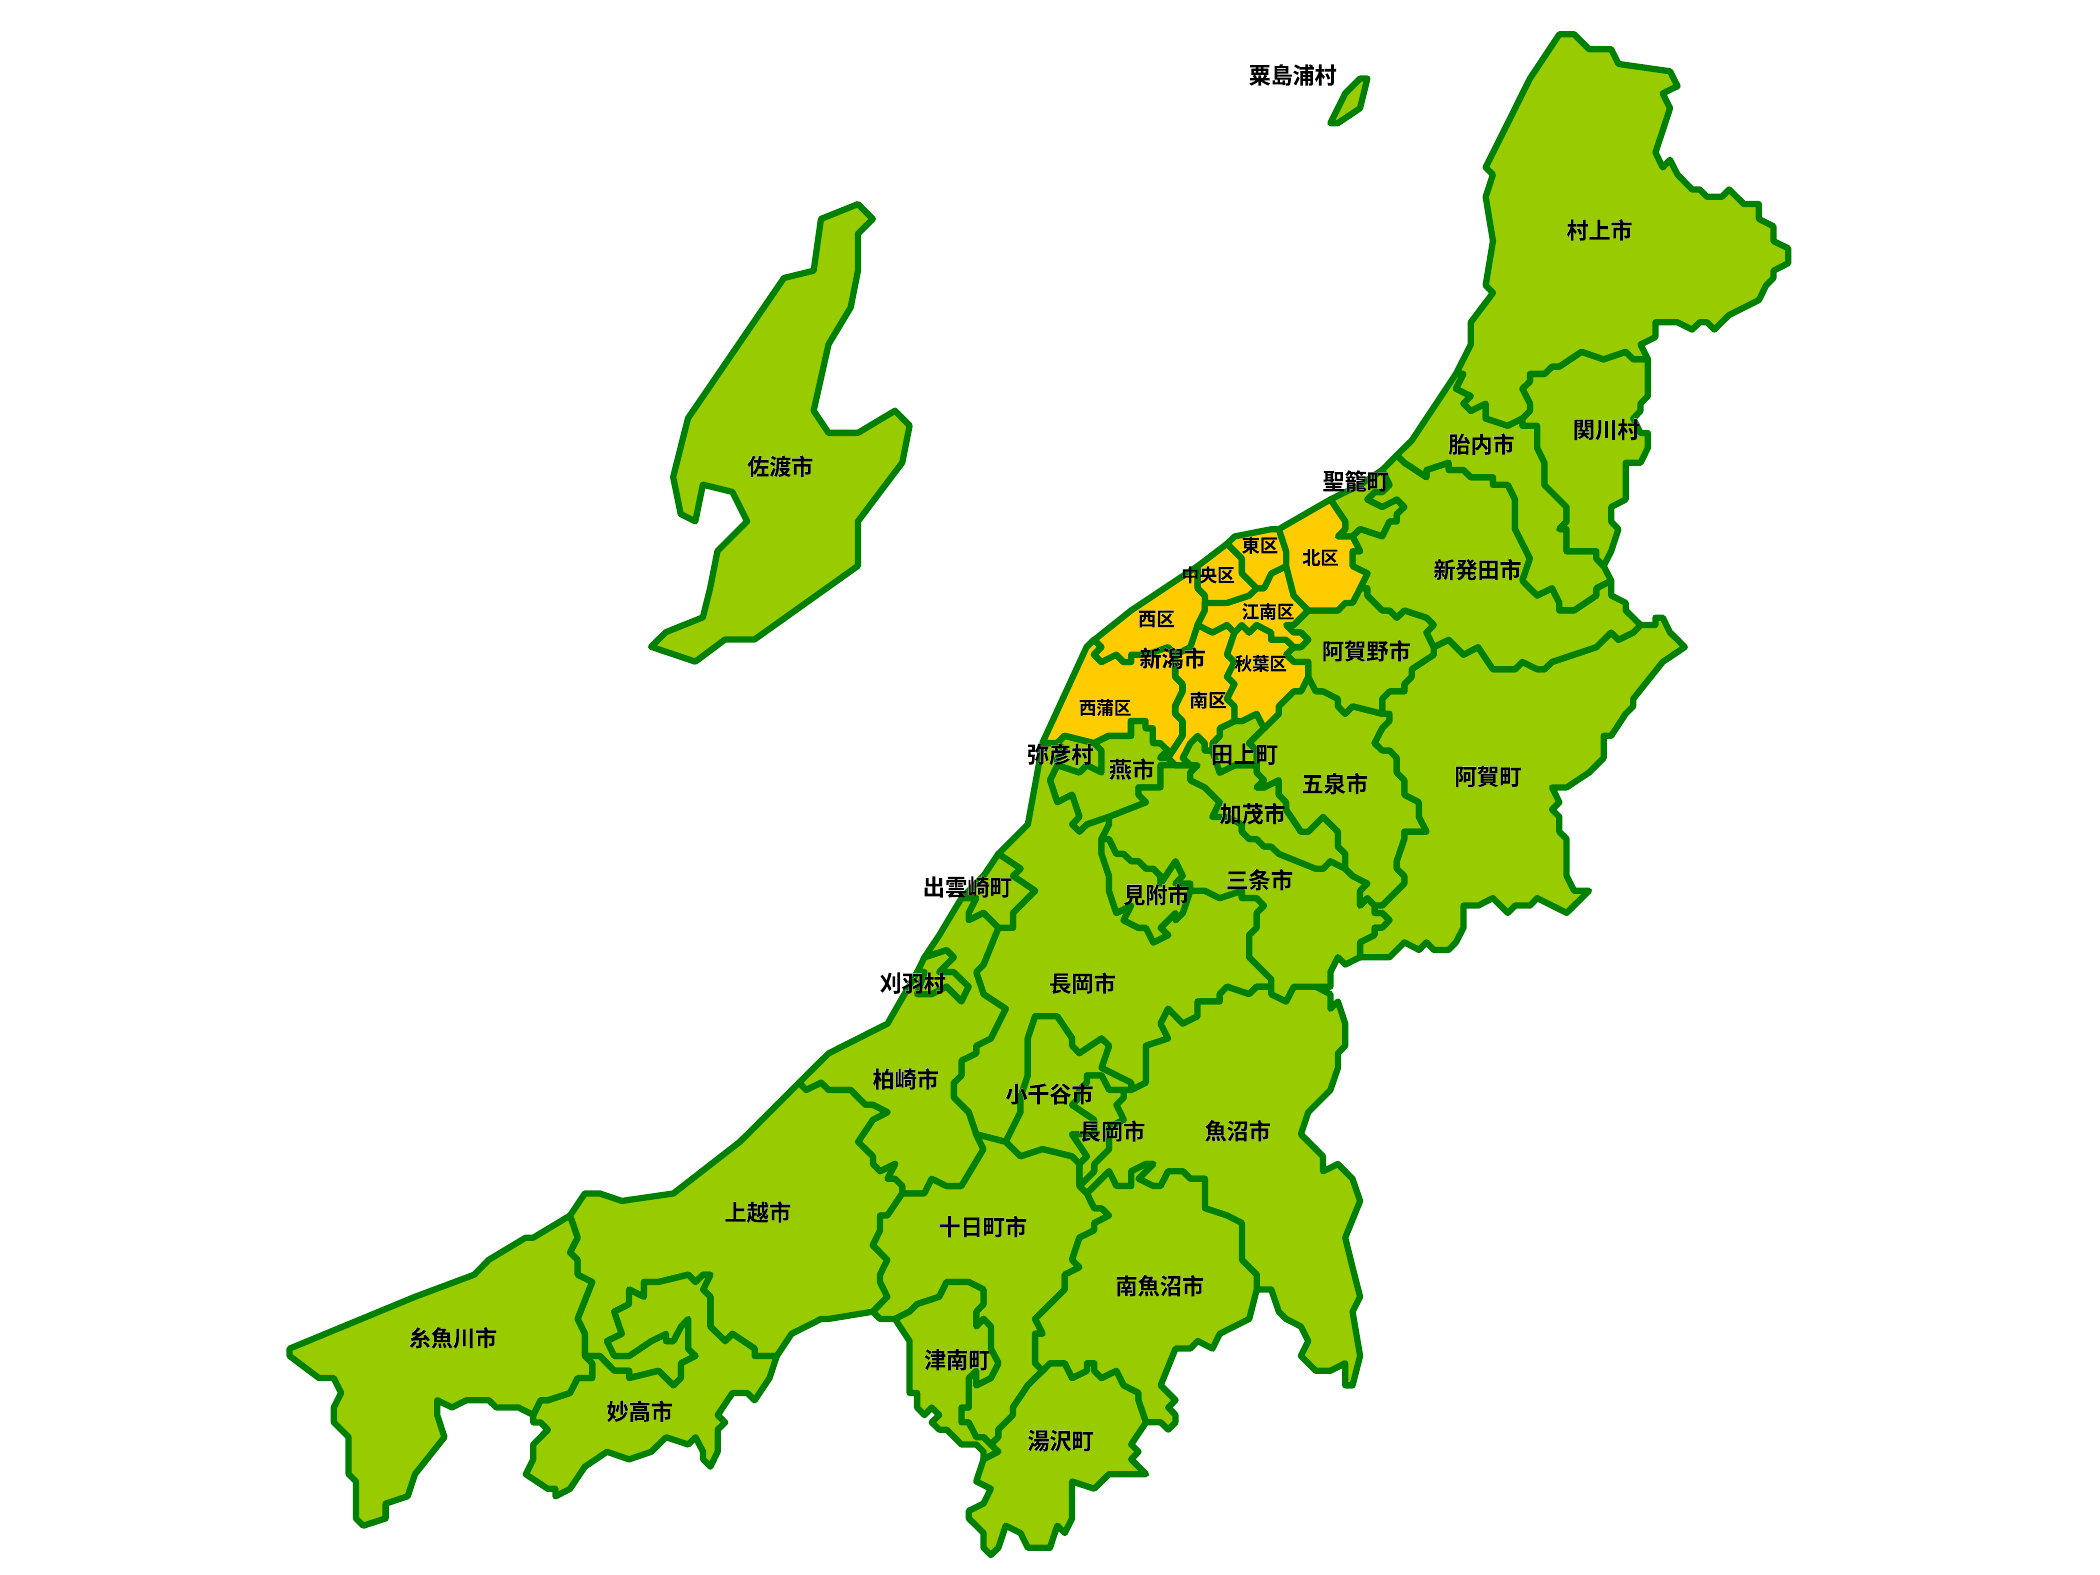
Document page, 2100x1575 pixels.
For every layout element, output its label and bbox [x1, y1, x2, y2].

text_box [289, 34, 1789, 1556]
text_box [409, 63, 1640, 1452]
